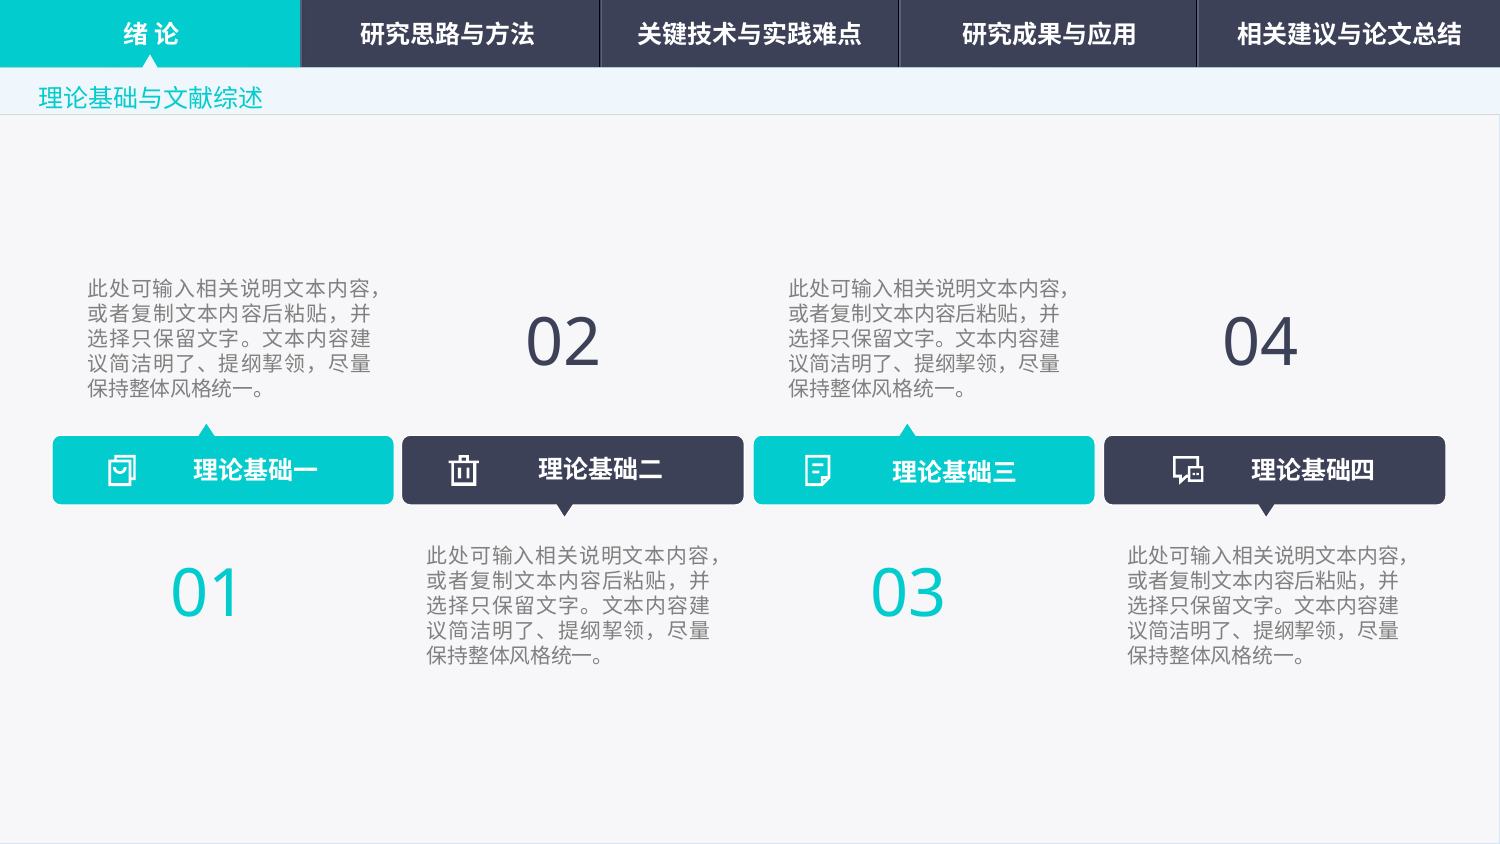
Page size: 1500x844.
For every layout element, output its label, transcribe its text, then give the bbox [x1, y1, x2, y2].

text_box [805, 454, 831, 487]
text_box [448, 454, 480, 487]
text_box 理论基础四 [1236, 447, 1392, 493]
text_box 04 [1207, 291, 1314, 386]
text_box 01 [155, 542, 262, 638]
text_box 绪 论 [0, 9, 297, 59]
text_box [108, 454, 136, 487]
text_box 03 [855, 542, 962, 638]
text_box 研究思路与方法 [297, 9, 599, 59]
text_box 理论基础一 [178, 447, 334, 493]
text_box 研究成果与应用 [899, 9, 1199, 59]
text_box 此处可输入相关说明文本内容，或者复制文本内容后粘贴，并选择只保留文字。文本内容建议简洁明了、提纲挈领，尽量保持整体风格统一。 [87, 275, 371, 401]
text_box 理论基础与文献综述 [24, 59, 279, 120]
text_box 理论基础三 [877, 448, 1033, 494]
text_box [1172, 455, 1204, 485]
text_box 此处可输入相关说明文本内容，或者复制文本内容后粘贴，并选择只保留文字。文本内容建议简洁明了、提纲挈领，尽量保持整体风格统一。 [1127, 542, 1399, 668]
text_box [52, 422, 395, 505]
text_box 关键技术与实践难点 [599, 9, 899, 59]
text_box 相关建议与论文总结 [1199, 9, 1500, 59]
text_box 02 [510, 291, 617, 386]
text_box 此处可输入相关说明文本内容，或者复制文本内容后粘贴，并选择只保留文字。文本内容建议简洁明了、提纲挈领，尽量保持整体风格统一。 [426, 542, 711, 668]
text_box 理论基础二 [523, 445, 679, 491]
text_box [1103, 435, 1446, 518]
text_box 此处可输入相关说明文本内容，或者复制文本内容后粘贴，并选择只保留文字。文本内容建议简洁明了、提纲挈领，尽量保持整体风格统一。 [788, 275, 1060, 401]
text_box [401, 435, 745, 518]
text_box [753, 422, 1096, 505]
